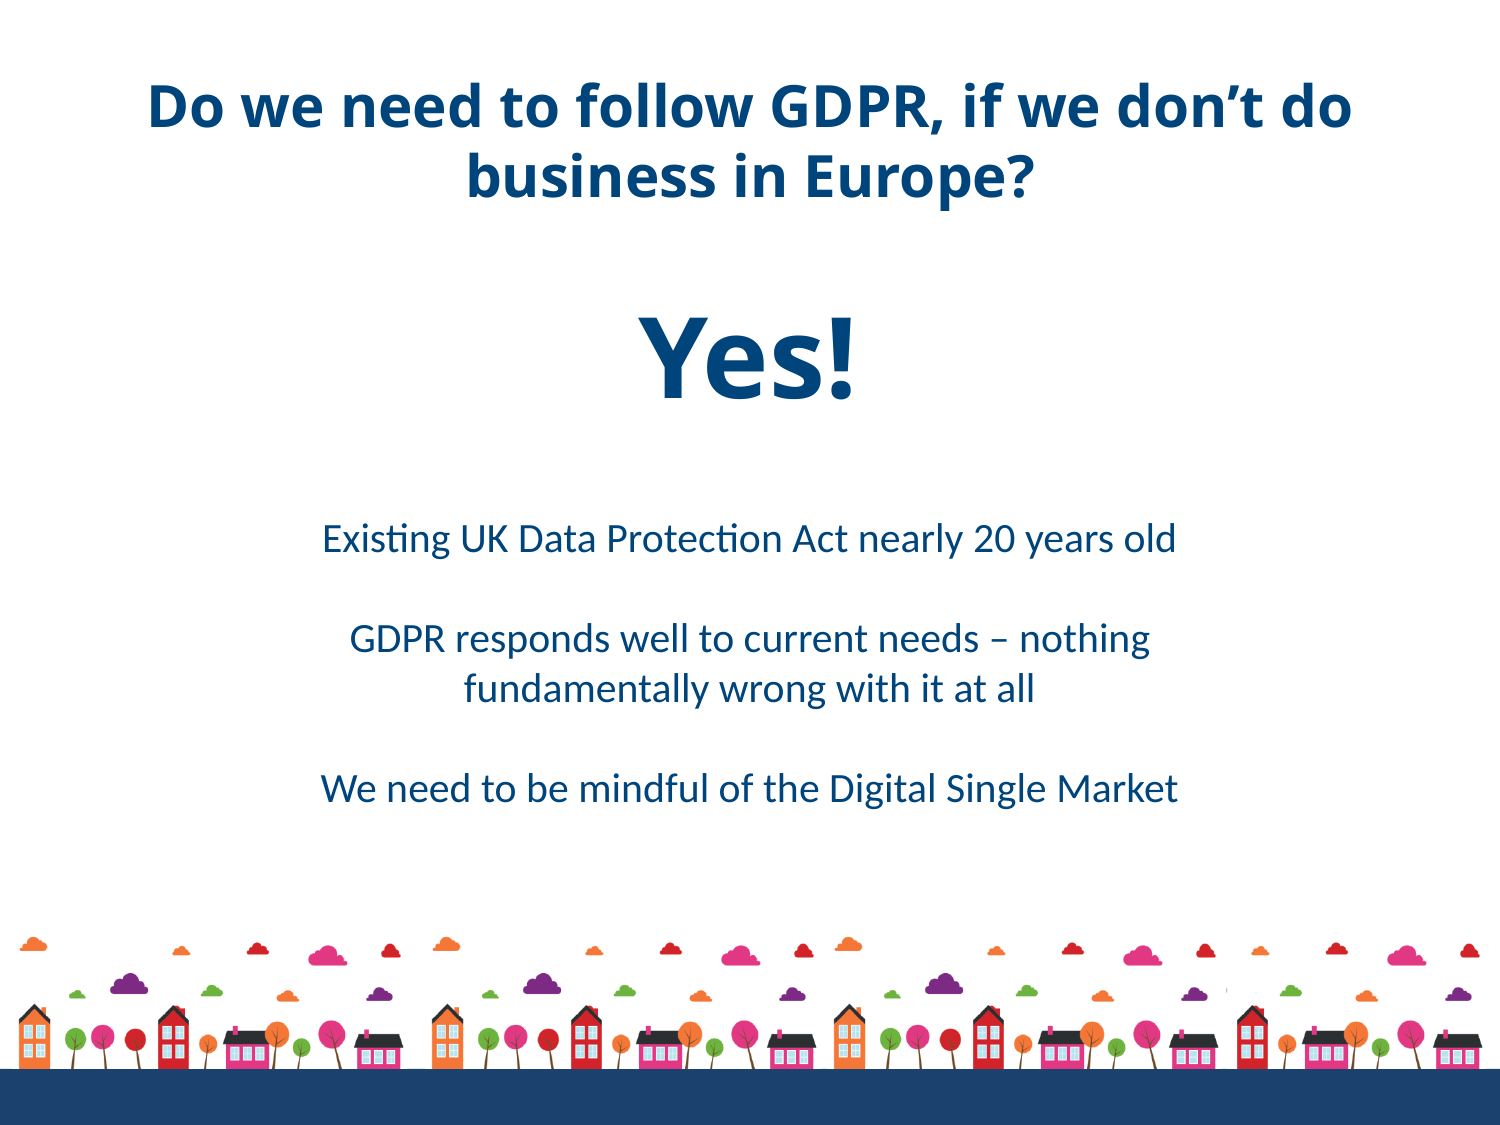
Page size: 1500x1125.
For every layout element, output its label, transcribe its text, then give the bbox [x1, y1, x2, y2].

title Do we need to follow GDPR, if we don’t do business in Europe? [75, 45, 1425, 233]
text_box Existing UK Data Protection Act nearly 20 years old GDPR responds well to current needs – nothing fundamentally wrong with it at all We need to be mindful of the Digital Single Market [249, 503, 1251, 819]
list Yes! [623, 278, 873, 426]
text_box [0, 933, 1500, 1125]
